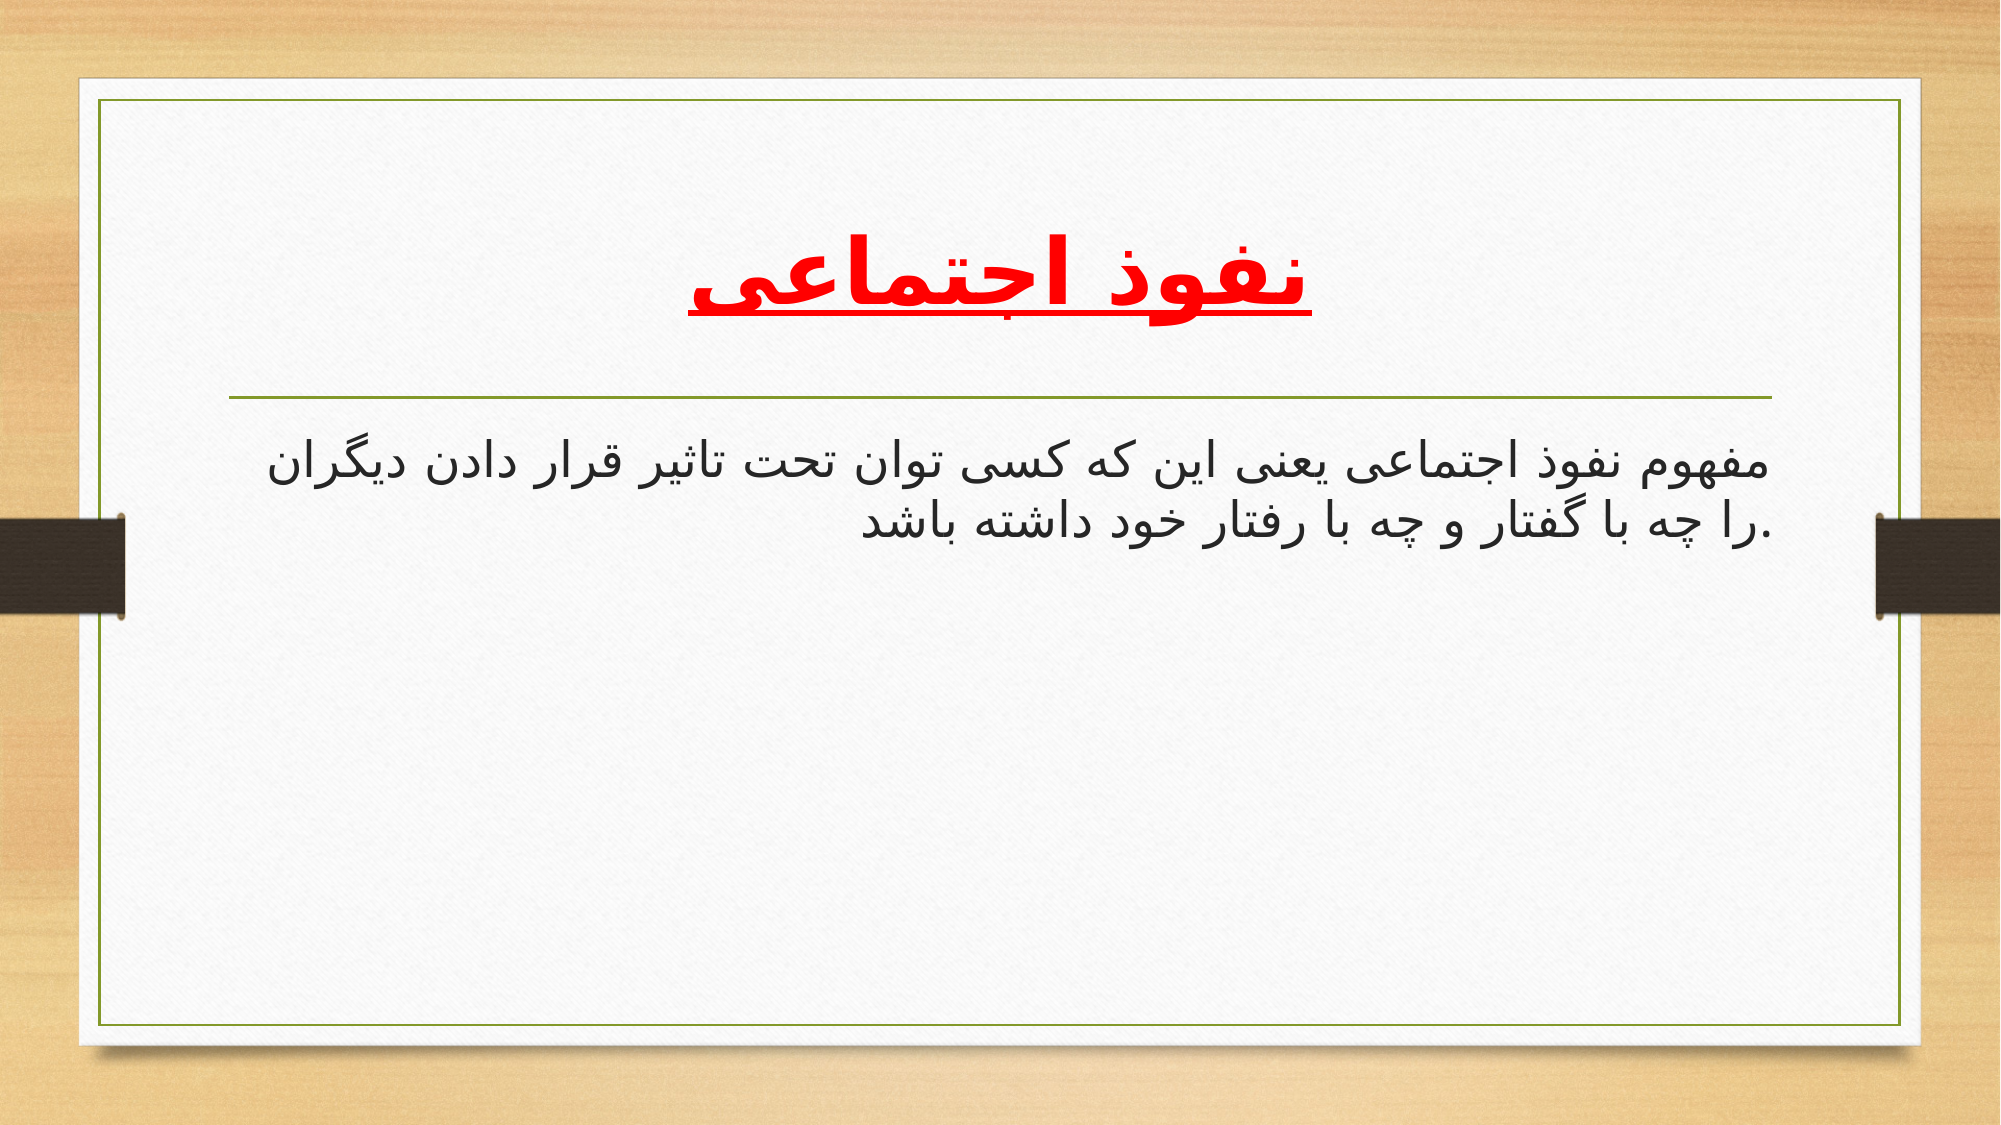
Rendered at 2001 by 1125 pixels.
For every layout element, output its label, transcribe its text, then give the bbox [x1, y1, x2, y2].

list مفهوم نفوذ اجتماعی یعنی این که کسی توان تحت تاثیر قرار دادن دیگران را چه با گفتار و چه با رفتار خود داشته باشد. [212, 419, 1788, 964]
picture [0, 0, 2001, 1125]
title نفوذ اجتماعی [212, 161, 1788, 375]
